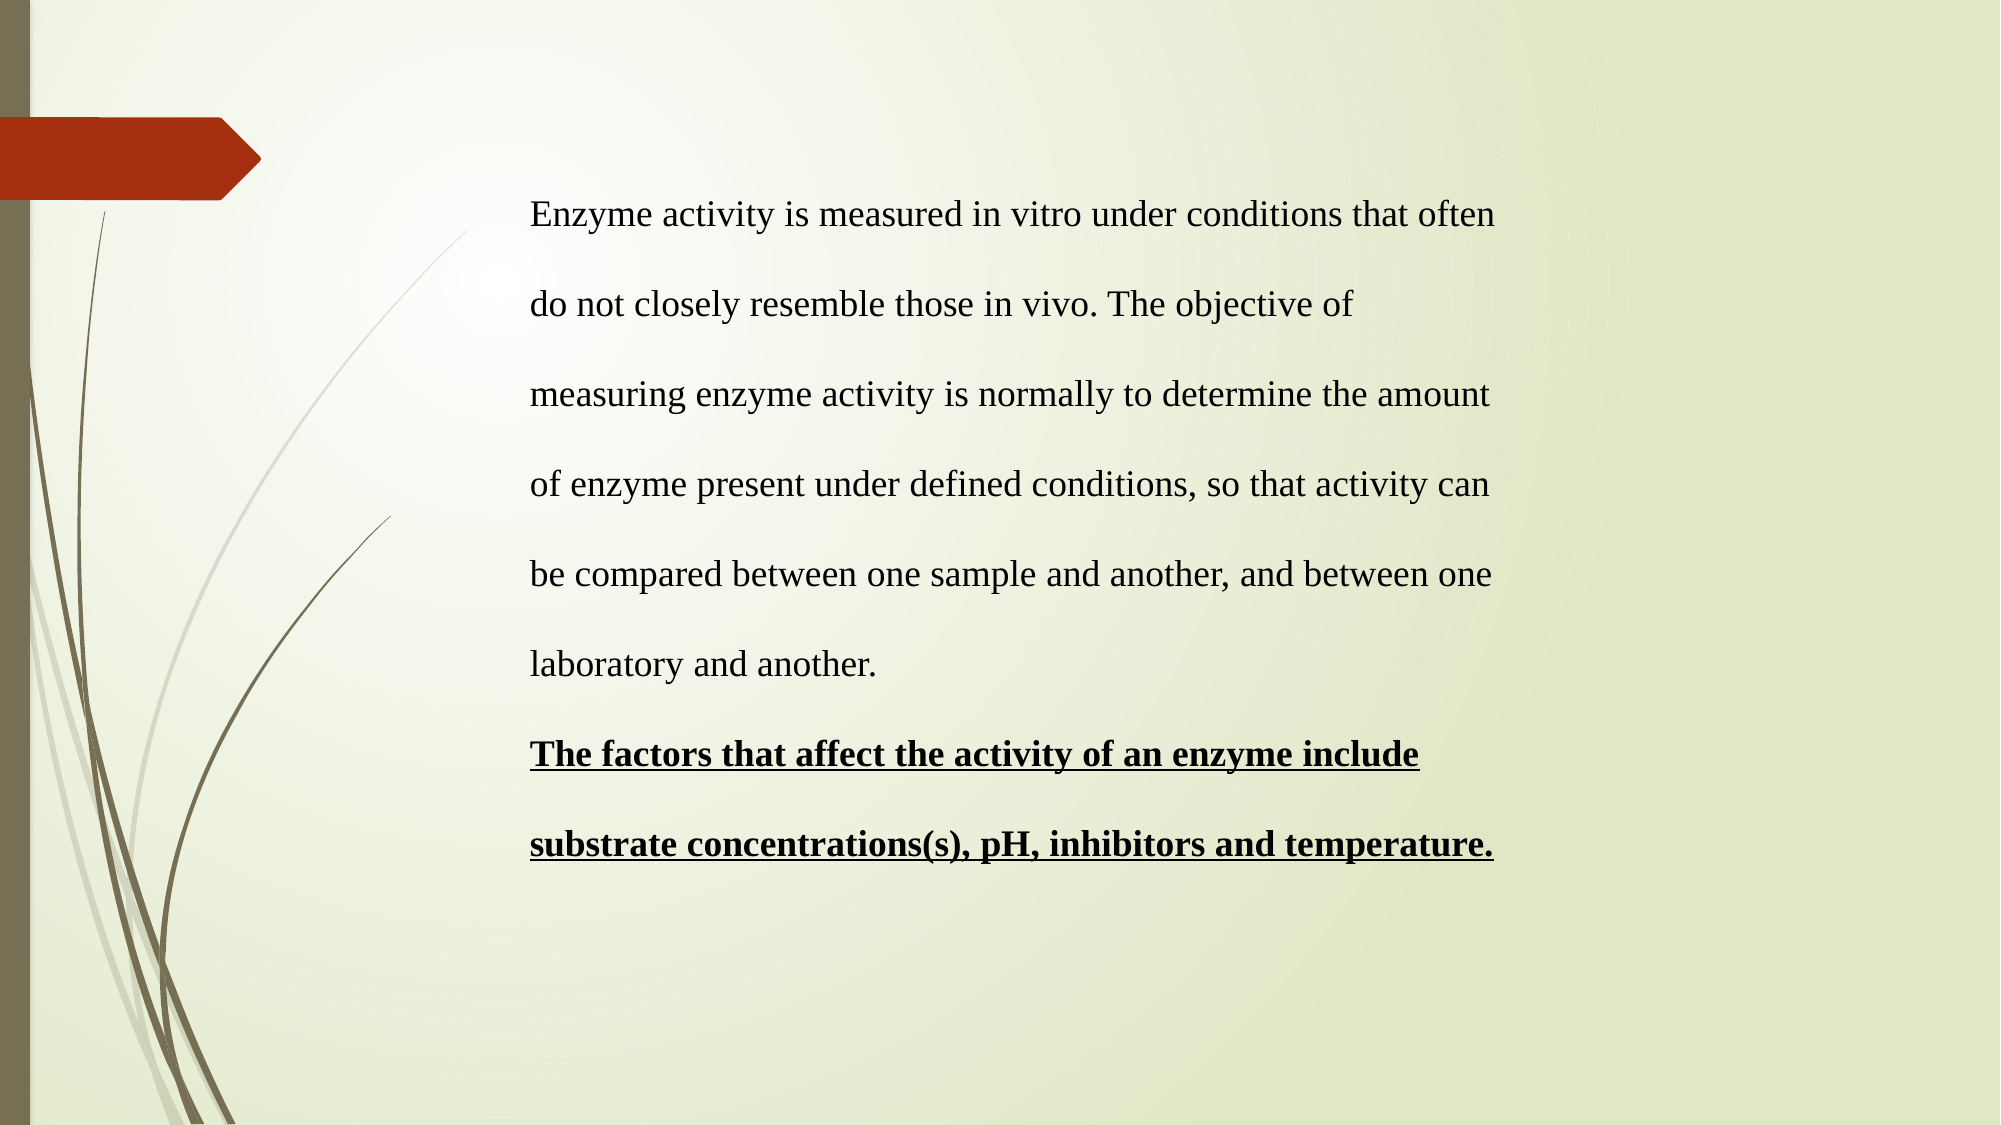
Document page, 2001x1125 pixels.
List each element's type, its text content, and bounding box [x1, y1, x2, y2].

text_box Enzyme activity is measured in vitro under conditions that often do not closely resemble those in vivo. The objective of measuring enzyme activity is normally to determine the amount of enzyme present under defined conditions, so that activity can be compared between one sample and another, and between one laboratory and another. The factors that affect the activity of an enzyme include substrate concentrations(s), pH, inhibitors and temperature. [515, 136, 1515, 872]
